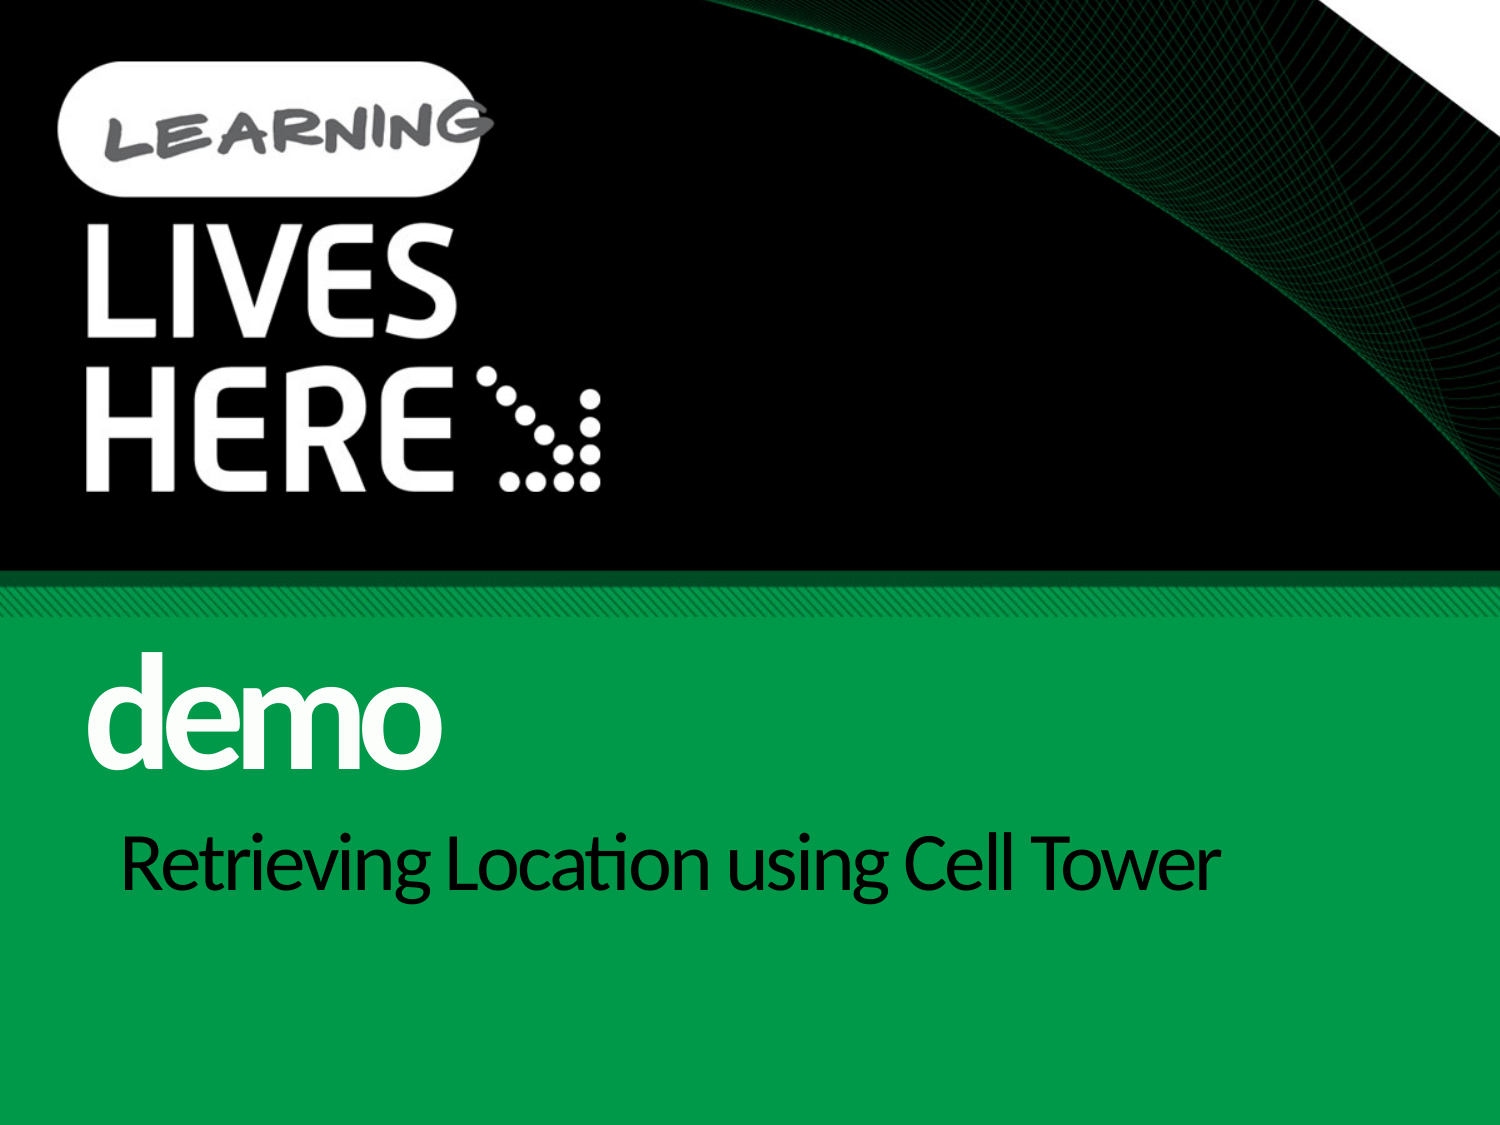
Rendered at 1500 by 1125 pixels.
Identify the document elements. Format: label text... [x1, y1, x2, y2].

picture [0, 0, 1500, 1125]
list demo [83, 625, 1344, 800]
title Retrieving Location using Cell Tower [119, 818, 1375, 943]
